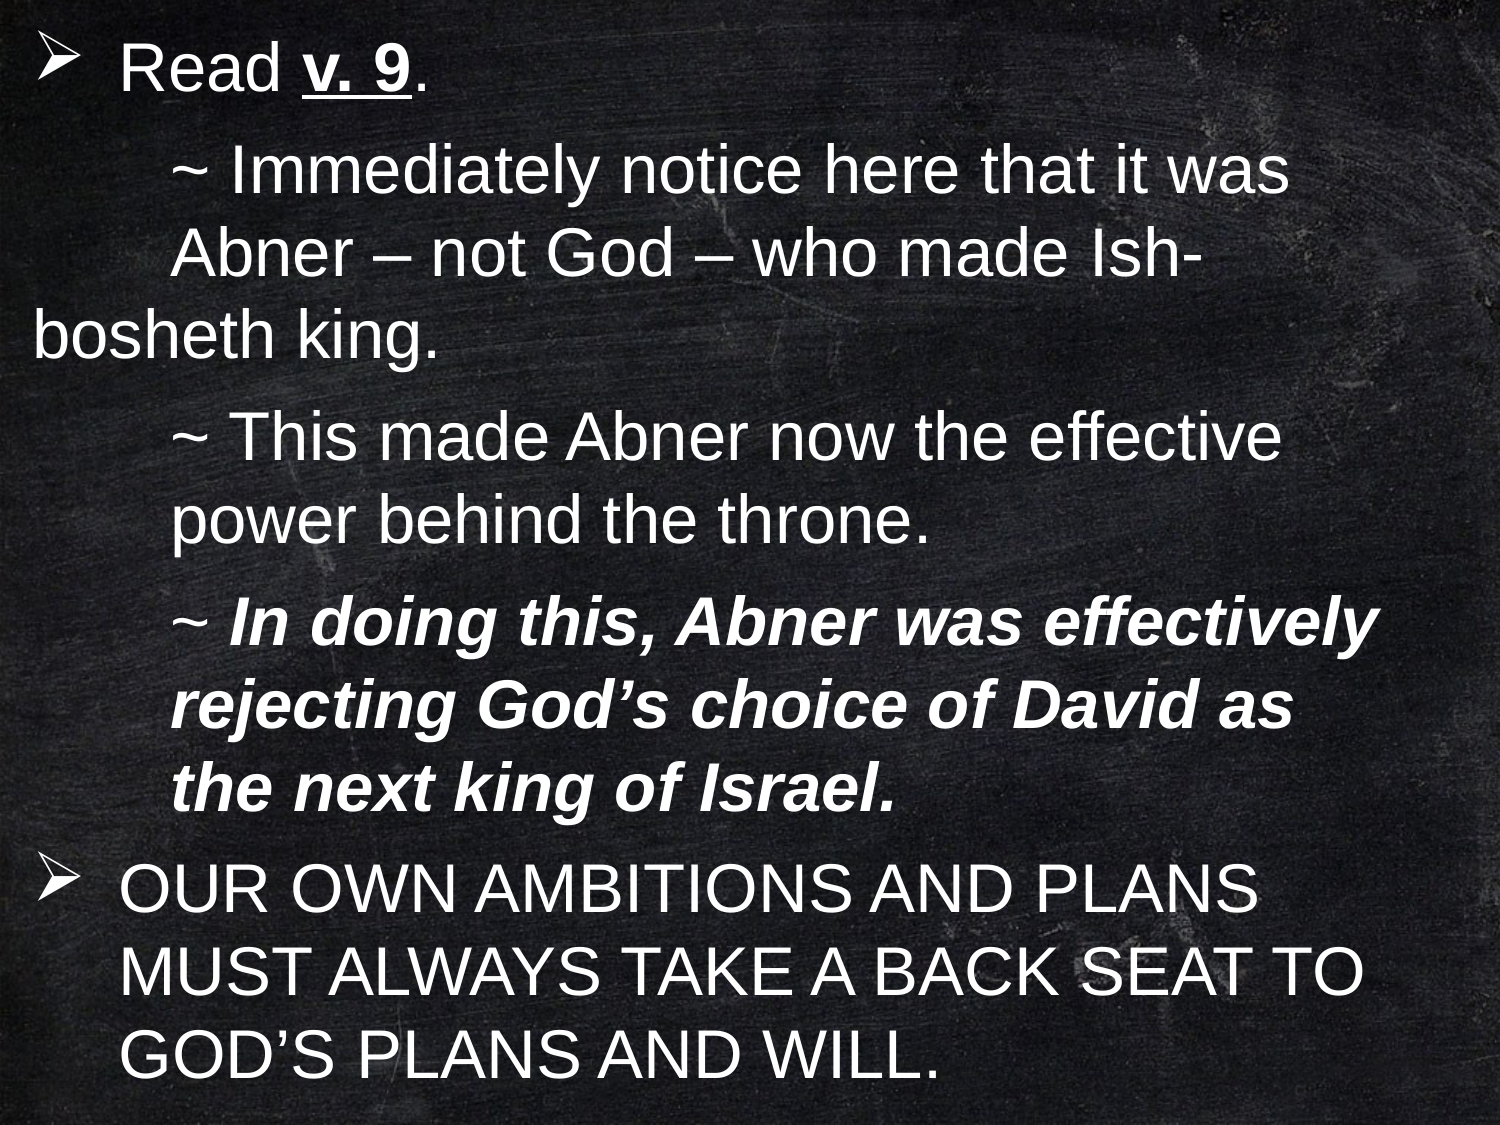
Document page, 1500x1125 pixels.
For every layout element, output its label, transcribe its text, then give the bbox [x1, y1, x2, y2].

subtitle Read v. 9. ~ Immediately notice here that it was Abner – not God – who made Ish- bosheth king. ~ This made Abner now the effective power behind the throne. ~ In doing this, Abner was effectively rejecting God’s choice of David as the next king of Israel. OUR OWN AMBITIONS AND PLANS MUST ALWAYS TAKE A BACK SEAT TO GOD’S PLANS AND WILL. [17, 15, 1483, 1107]
picture [0, 0, 1500, 1125]
